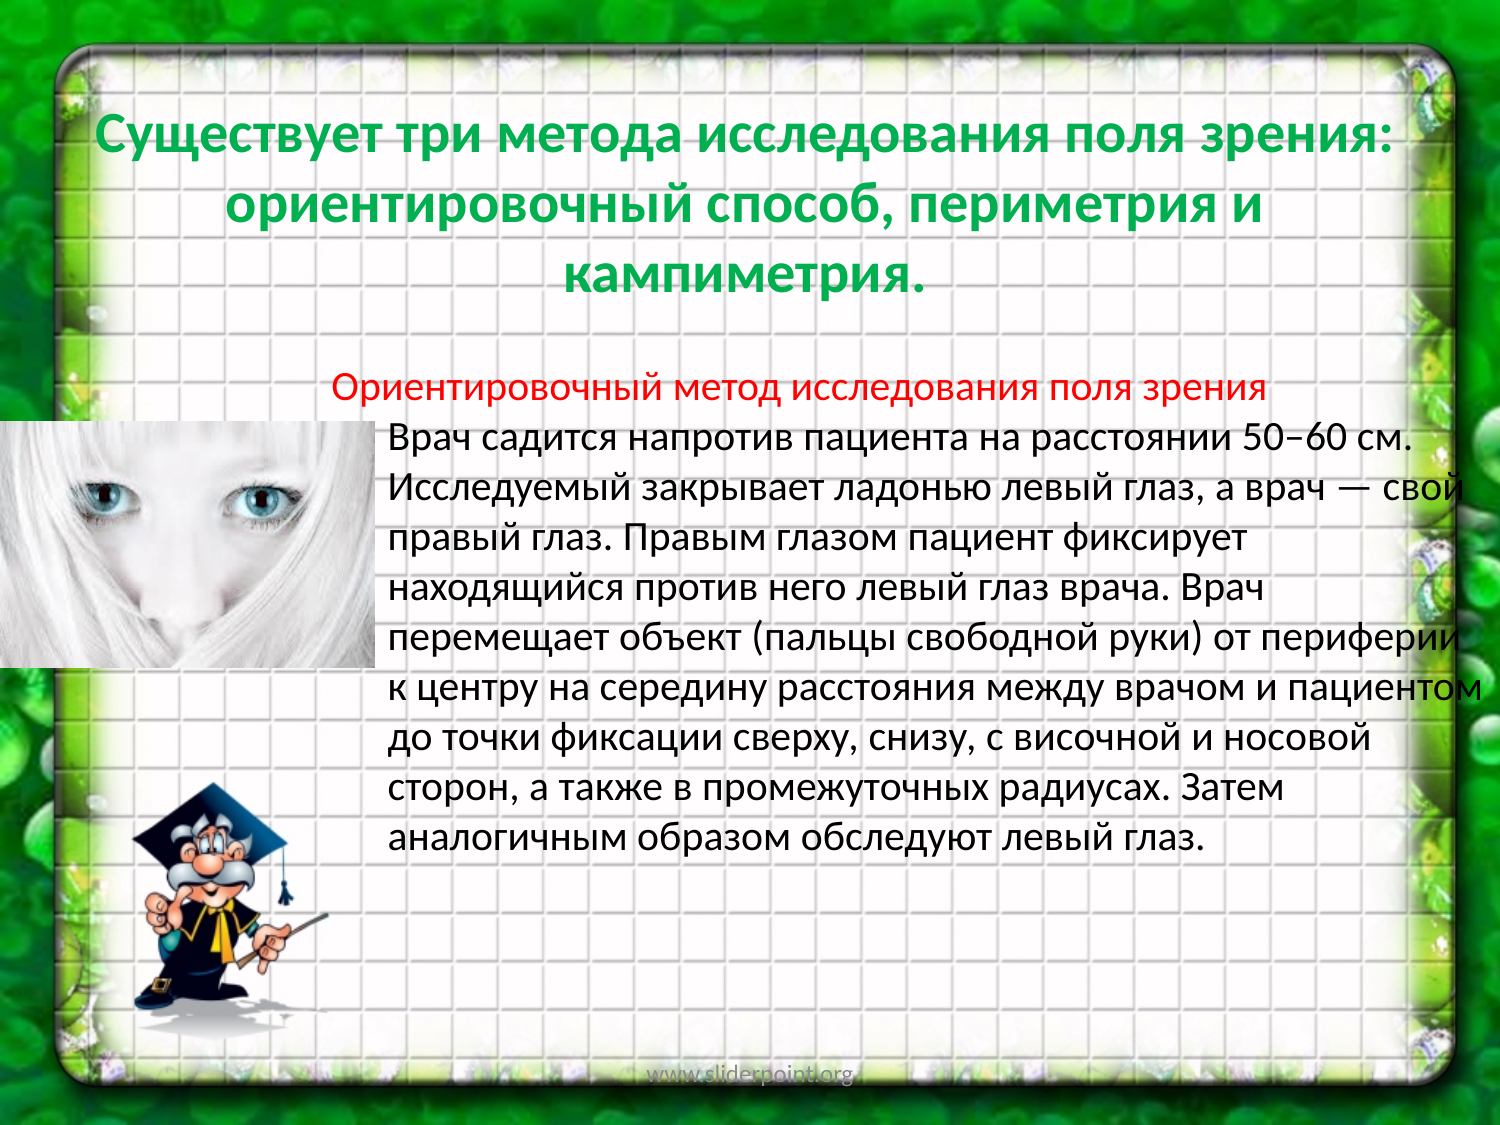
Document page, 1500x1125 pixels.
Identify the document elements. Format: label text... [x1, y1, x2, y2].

picture [0, 0, 1500, 1125]
title Существует три метода исследования поля зрения: ориентировочный способ, периметрия и кампиметрия. [70, 105, 1421, 293]
list Ориентировочный метод исследования поля зрения Врач садится напротив пациента на расстоянии 50–60 см. Исследуемый закрывает ладонью левый глаз, а врач — свой правый глаз. Правым глазом пациент фиксирует находящийся против него левый глаз врача. Врач перемещает объект (пальцы свободной руки) от периферии к центру на середину расстояния между врачом и пациентом до точки фиксации сверху, снизу, с височной и носовой сторон, а также в промежуточных радиусах. Затем аналогичным образом обследуют левый глаз. [316, 351, 1500, 1094]
footer www.sliderpoint.org [512, 1042, 988, 1103]
